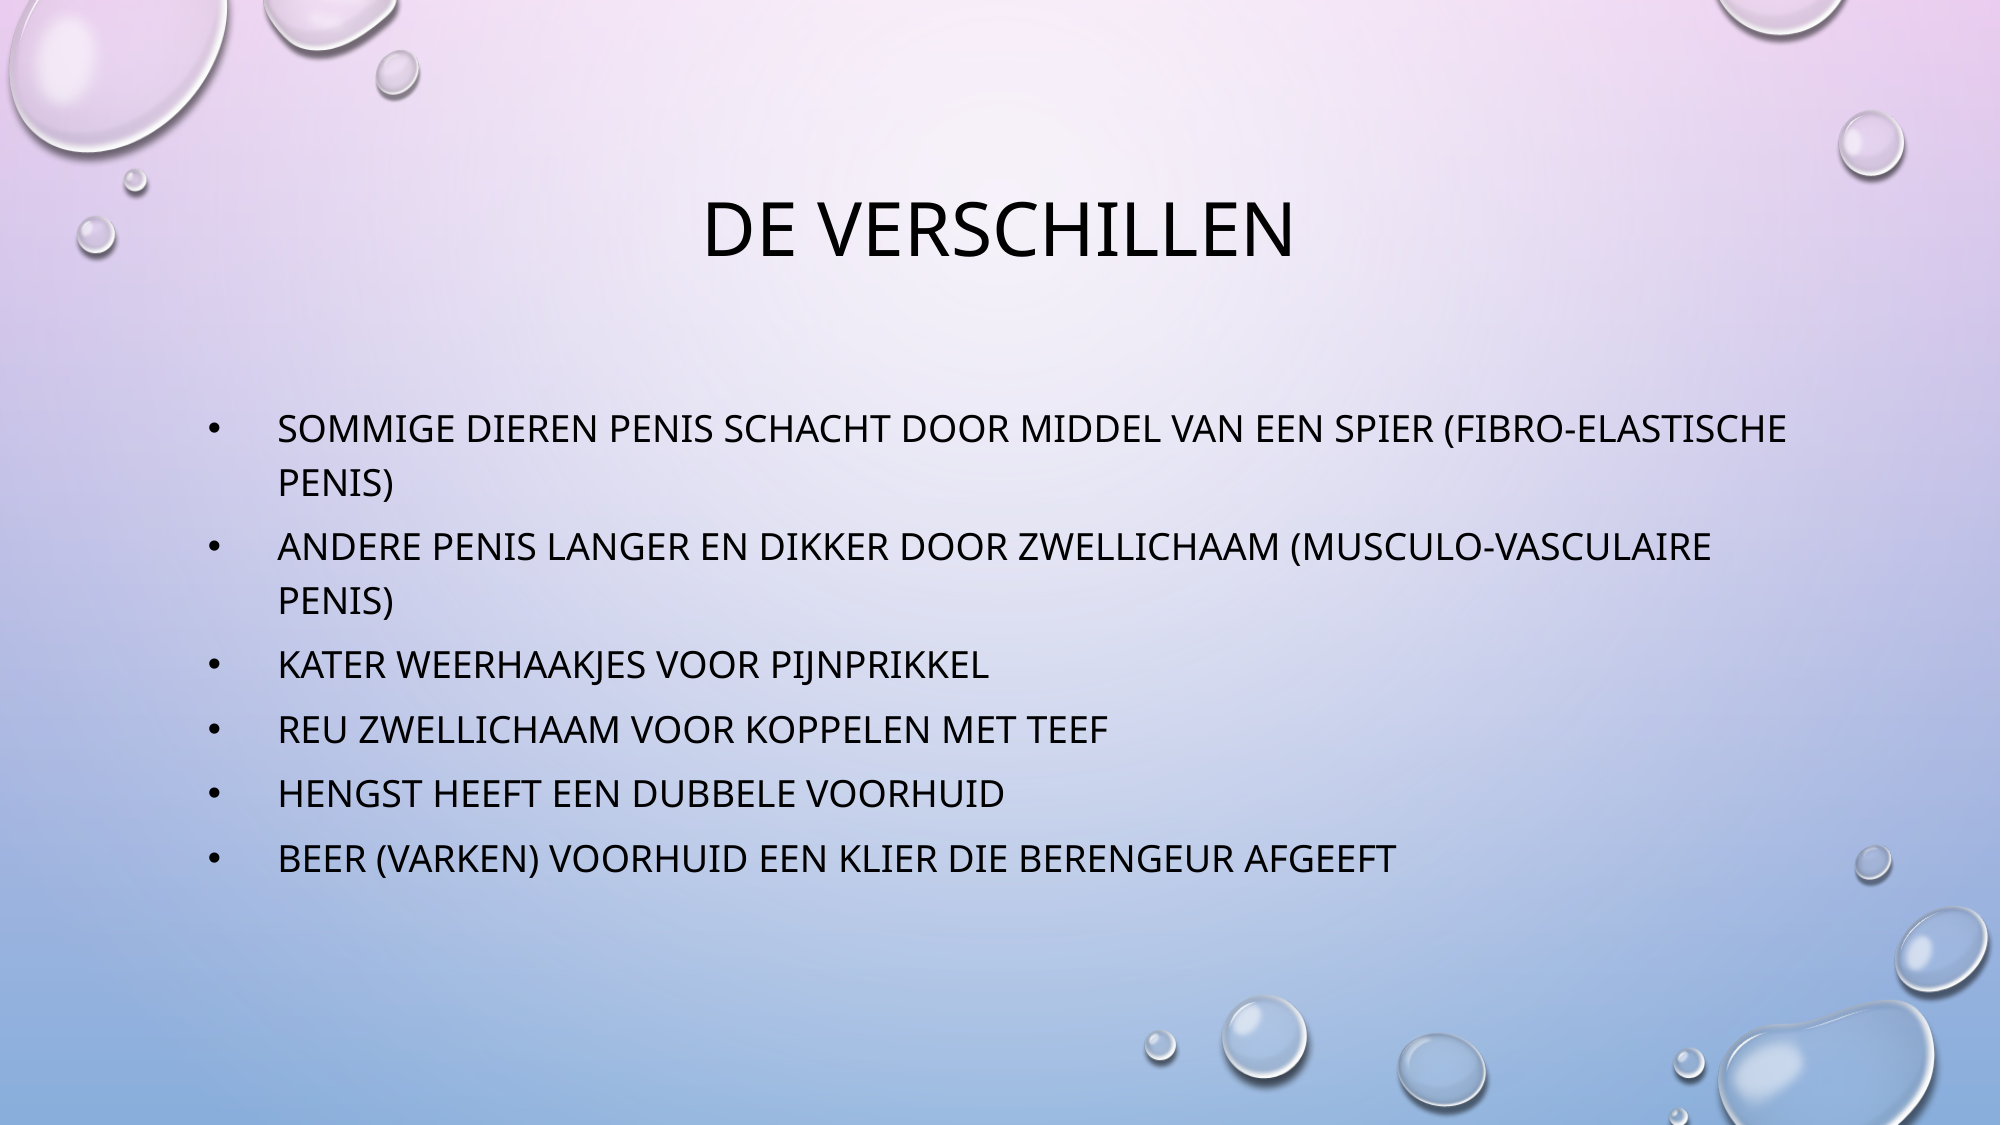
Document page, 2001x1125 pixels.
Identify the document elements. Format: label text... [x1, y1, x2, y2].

title De verschillen [149, 101, 1851, 364]
list Sommige dieren penis schacht door middel van een spier (fibro-elastische penis) Andere penis langer en dikker door zwellichaam (musculo-vasculaire penis) Kater weerhaakjes voor pijnprikkel Reu zwellichaam voor koppelen met teef Hengst heeft een dubbele voorhuid Beer (varken) voorhuid een klier die berengeur afgeeft [149, 388, 1850, 950]
picture [0, 0, 2000, 1125]
